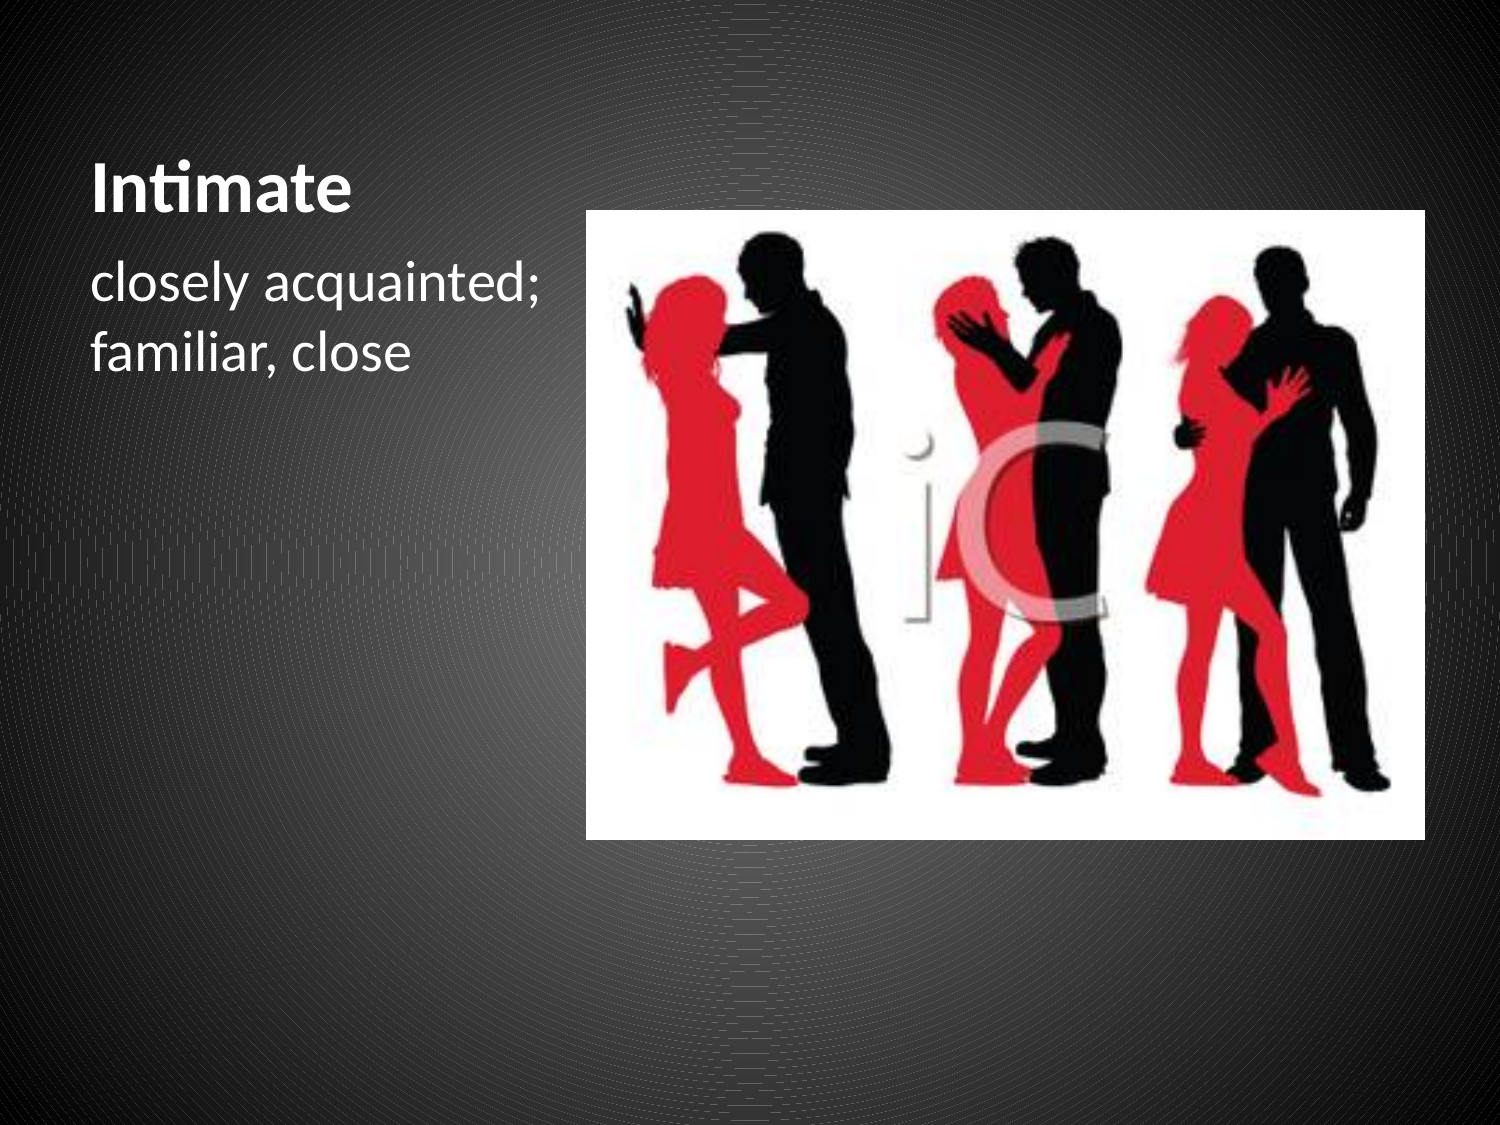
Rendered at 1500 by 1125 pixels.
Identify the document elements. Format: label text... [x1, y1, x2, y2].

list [586, 44, 1426, 1006]
title Intimate [75, 44, 569, 235]
list closely acquainted; familiar, close [75, 235, 569, 1005]
